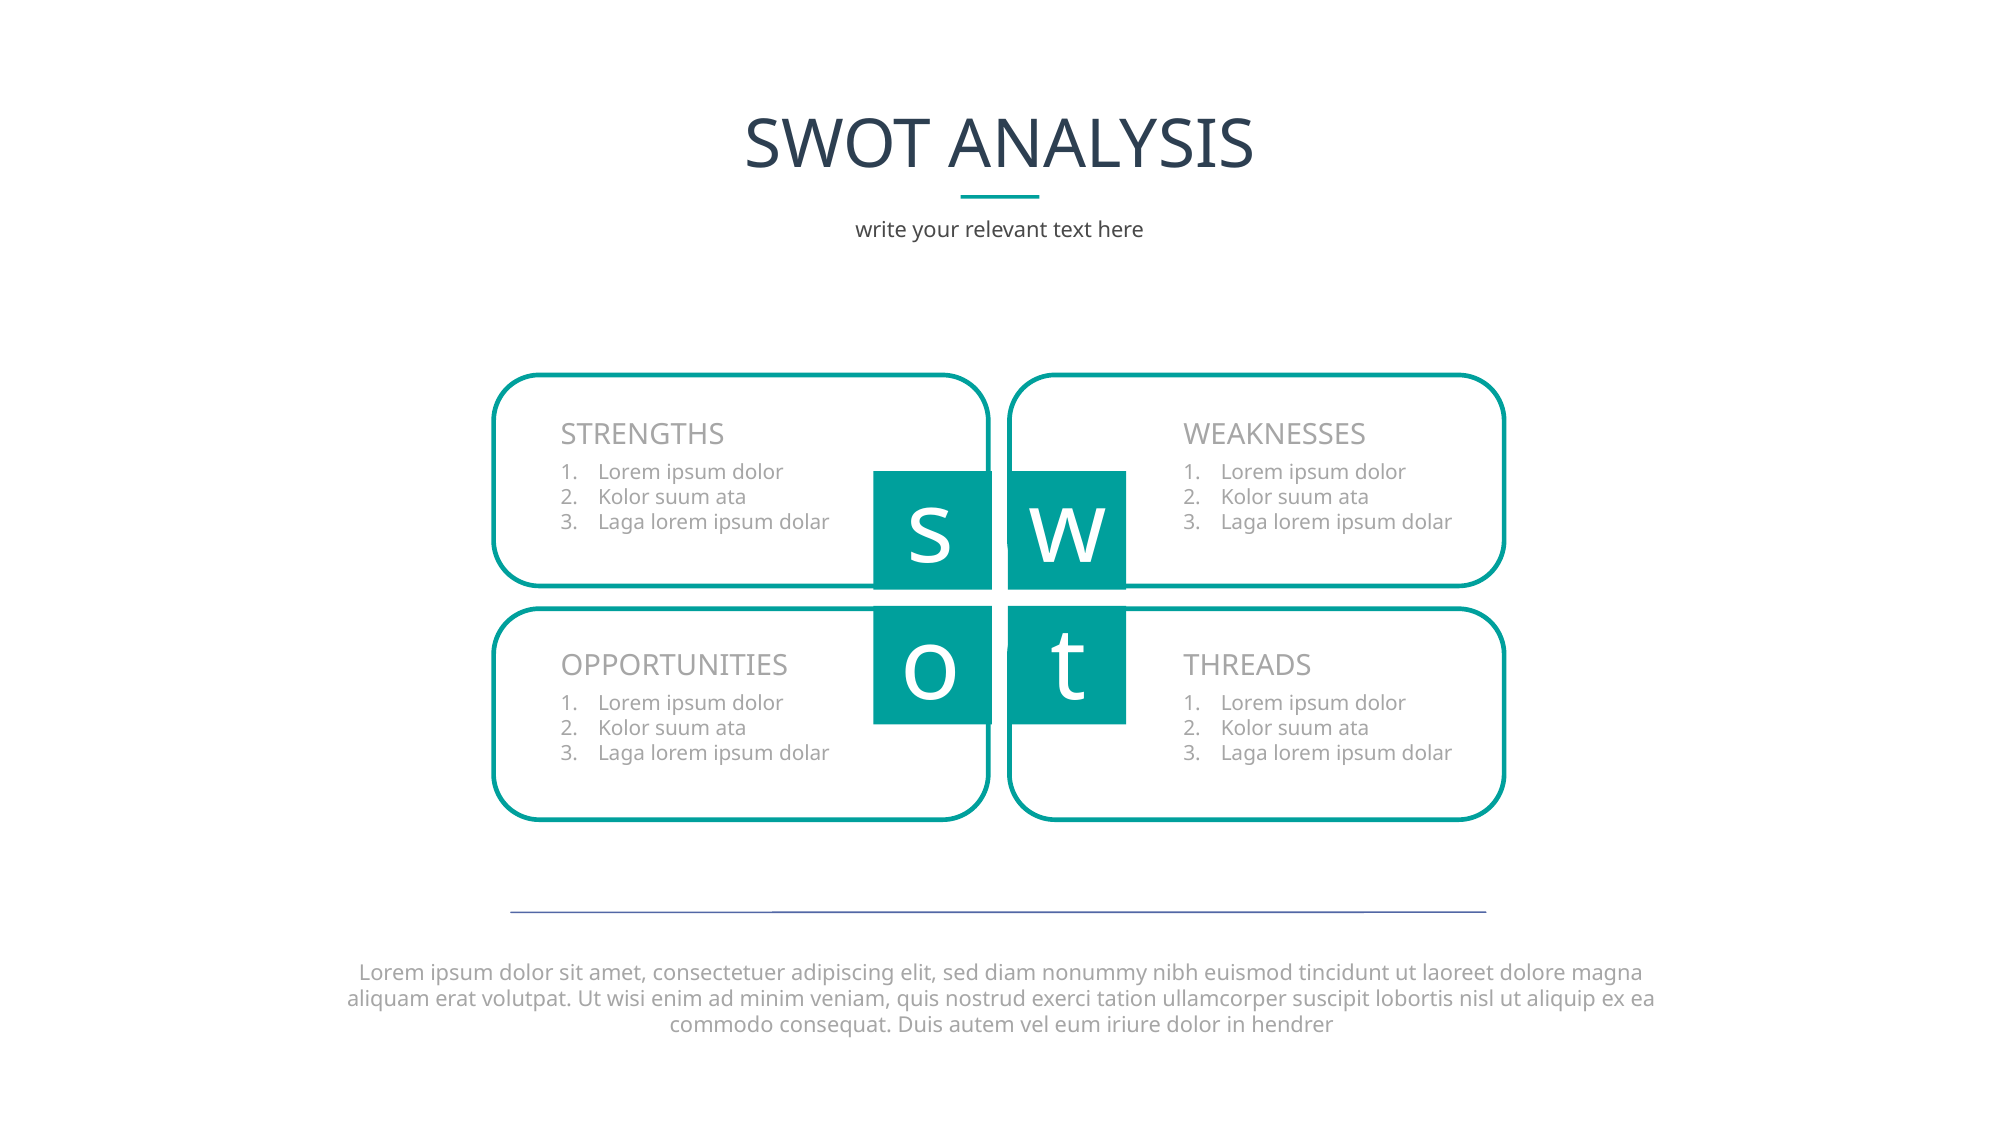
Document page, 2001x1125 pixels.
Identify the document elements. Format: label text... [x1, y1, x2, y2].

text_box [873, 471, 992, 590]
list Lorem ipsum dolor Kolor suum ata Laga lorem ipsum dolar [560, 683, 871, 790]
title SWOT ANALYSIS [249, 101, 1750, 190]
list THREADS [1183, 649, 1450, 683]
list Lorem ipsum dolor Kolor suum ata Laga lorem ipsum dolar [560, 452, 871, 559]
text_box [1009, 374, 1505, 586]
list Lorem ipsum dolor Kolor suum ata Laga lorem ipsum dolar [1183, 682, 1494, 790]
list WEAKNESSES [1183, 418, 1450, 452]
text_box [1007, 605, 1127, 725]
list o [872, 608, 989, 727]
list OPPORTUNITIES [560, 649, 872, 683]
text_box [1007, 471, 1127, 590]
list STRENGTHS [560, 418, 896, 452]
list w [1010, 471, 1126, 589]
text_box [873, 605, 992, 725]
list s [872, 471, 989, 589]
text_box [1009, 608, 1505, 820]
list Lorem ipsum dolor sit amet, consectetuer adipiscing elit, sed diam nonummy nibh euismod tincidunt ut laoreet dolore magna aliquam erat volutpat. Ut wisi enim ad minim veniam, quis nostrud exerci tation ullamcorper suscipit lobortis nisl ut aliquip ex ea commodo consequat. Duis autem vel eum iriure dolor in hendrer [323, 950, 1682, 1060]
text_box write your relevant text here [249, 210, 1750, 252]
list t [1010, 608, 1126, 727]
list Lorem ipsum dolor Kolor suum ata Laga lorem ipsum dolar [1183, 451, 1494, 559]
text_box [493, 608, 989, 820]
text_box [493, 374, 989, 586]
